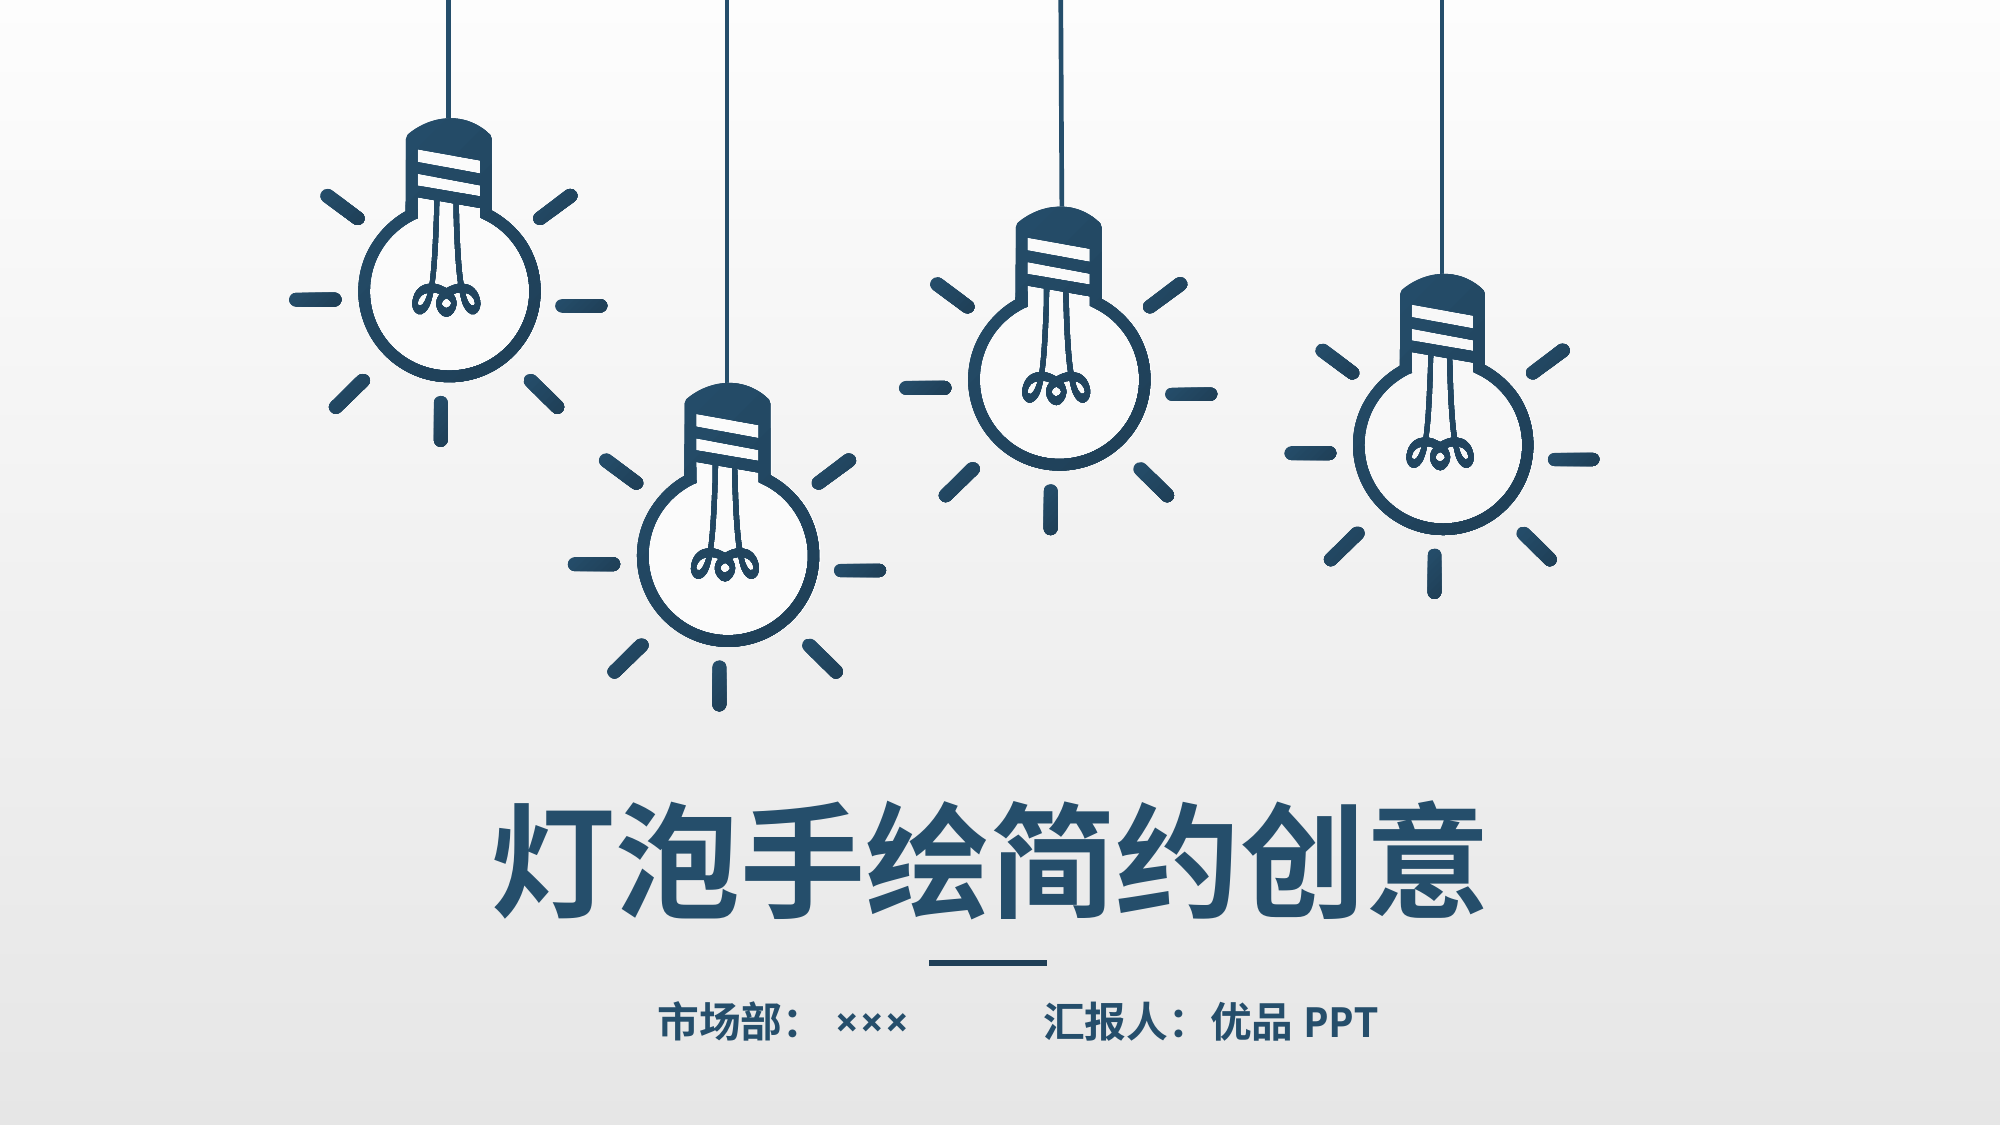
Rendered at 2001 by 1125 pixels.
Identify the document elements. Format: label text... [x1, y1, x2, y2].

text_box 灯泡手绘简约创意 [475, 775, 1506, 941]
text_box 市场部：××× [642, 988, 925, 1054]
text_box 汇报人：优品PPT [1028, 988, 1394, 1054]
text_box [567, 0, 887, 712]
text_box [1284, 0, 1600, 599]
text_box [898, 0, 1218, 536]
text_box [288, 0, 608, 447]
